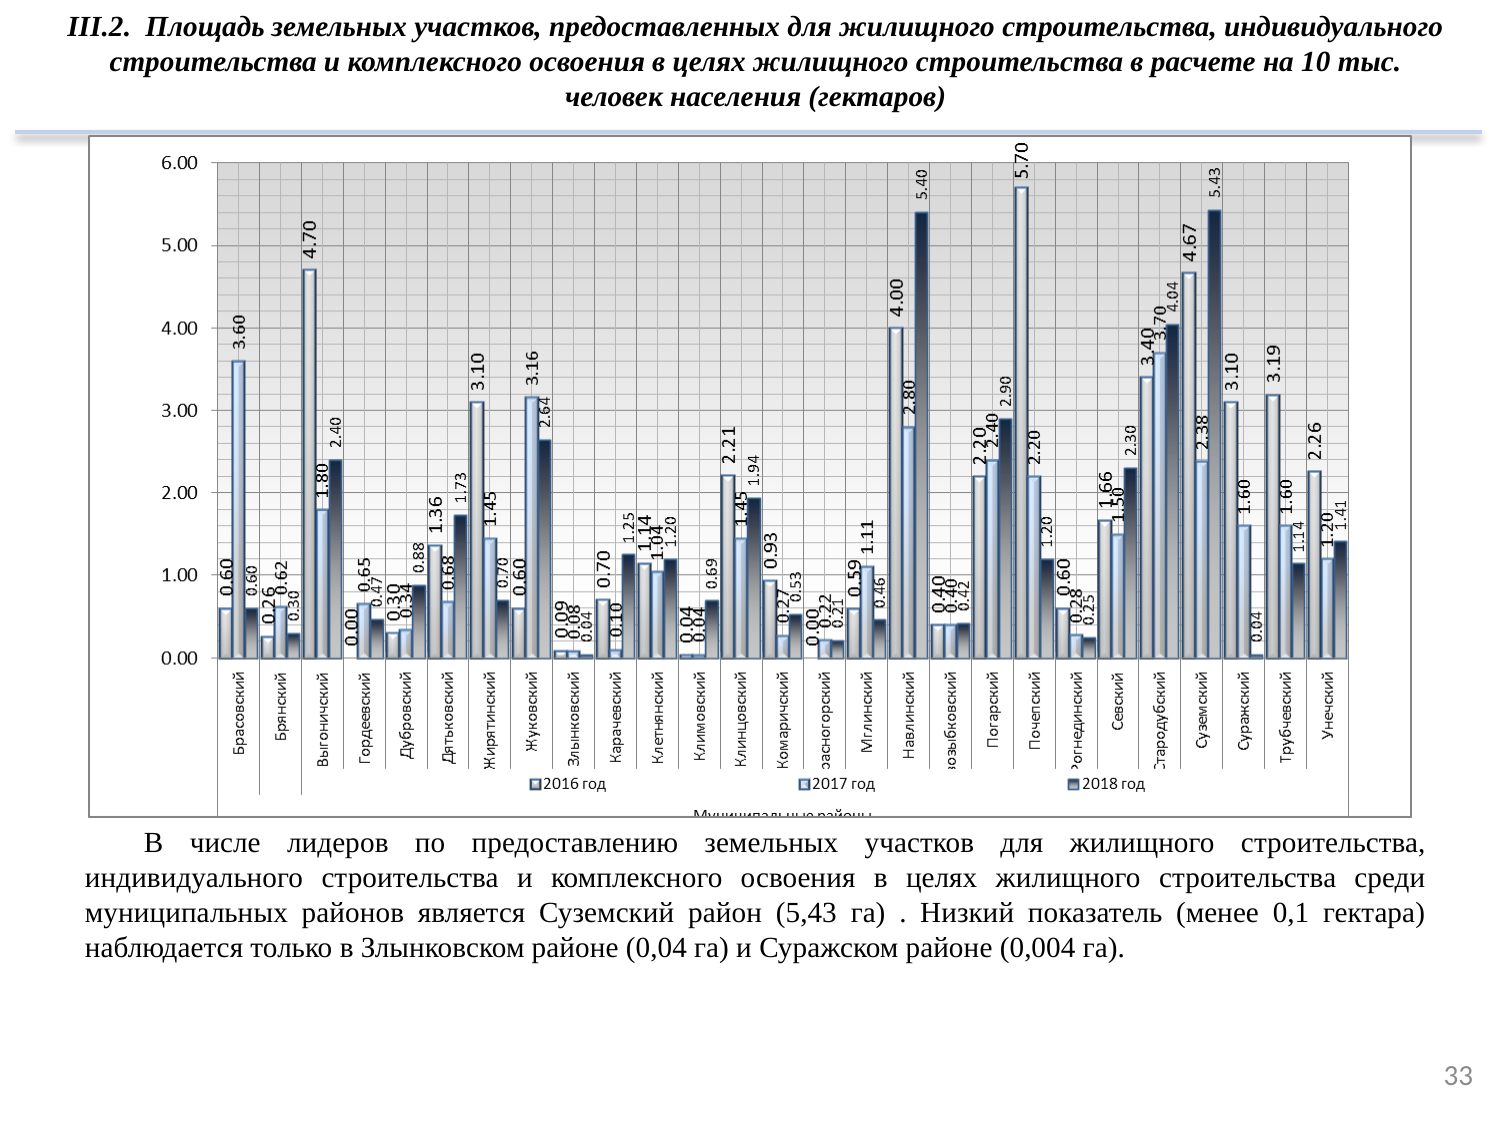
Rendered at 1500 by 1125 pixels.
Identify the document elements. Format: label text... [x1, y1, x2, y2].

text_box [79, 128, 1420, 825]
text_box В числе лидеров по предоставлению земельных участков для жилищного строительства, индивидуального строительства и комплексного освоения в целях жилищного строительства среди муниципальных районов является Суземский район (5,43 га) . Низкий показатель (менее 0,1 гектара) наблюдается только в Злынковском районе (0,04 га) и Суражском районе (0,004 га). [70, 815, 1442, 971]
slide_number 33 [1399, 1034, 1488, 1113]
text_box III.2. Площадь земельных участков, предоставленных для жилищного строительства, индивидуального строительства и комплексного освоения в целях жилищного строительства в расчете на 10 тыс. человек населения (гектаров) [46, 0, 1465, 120]
